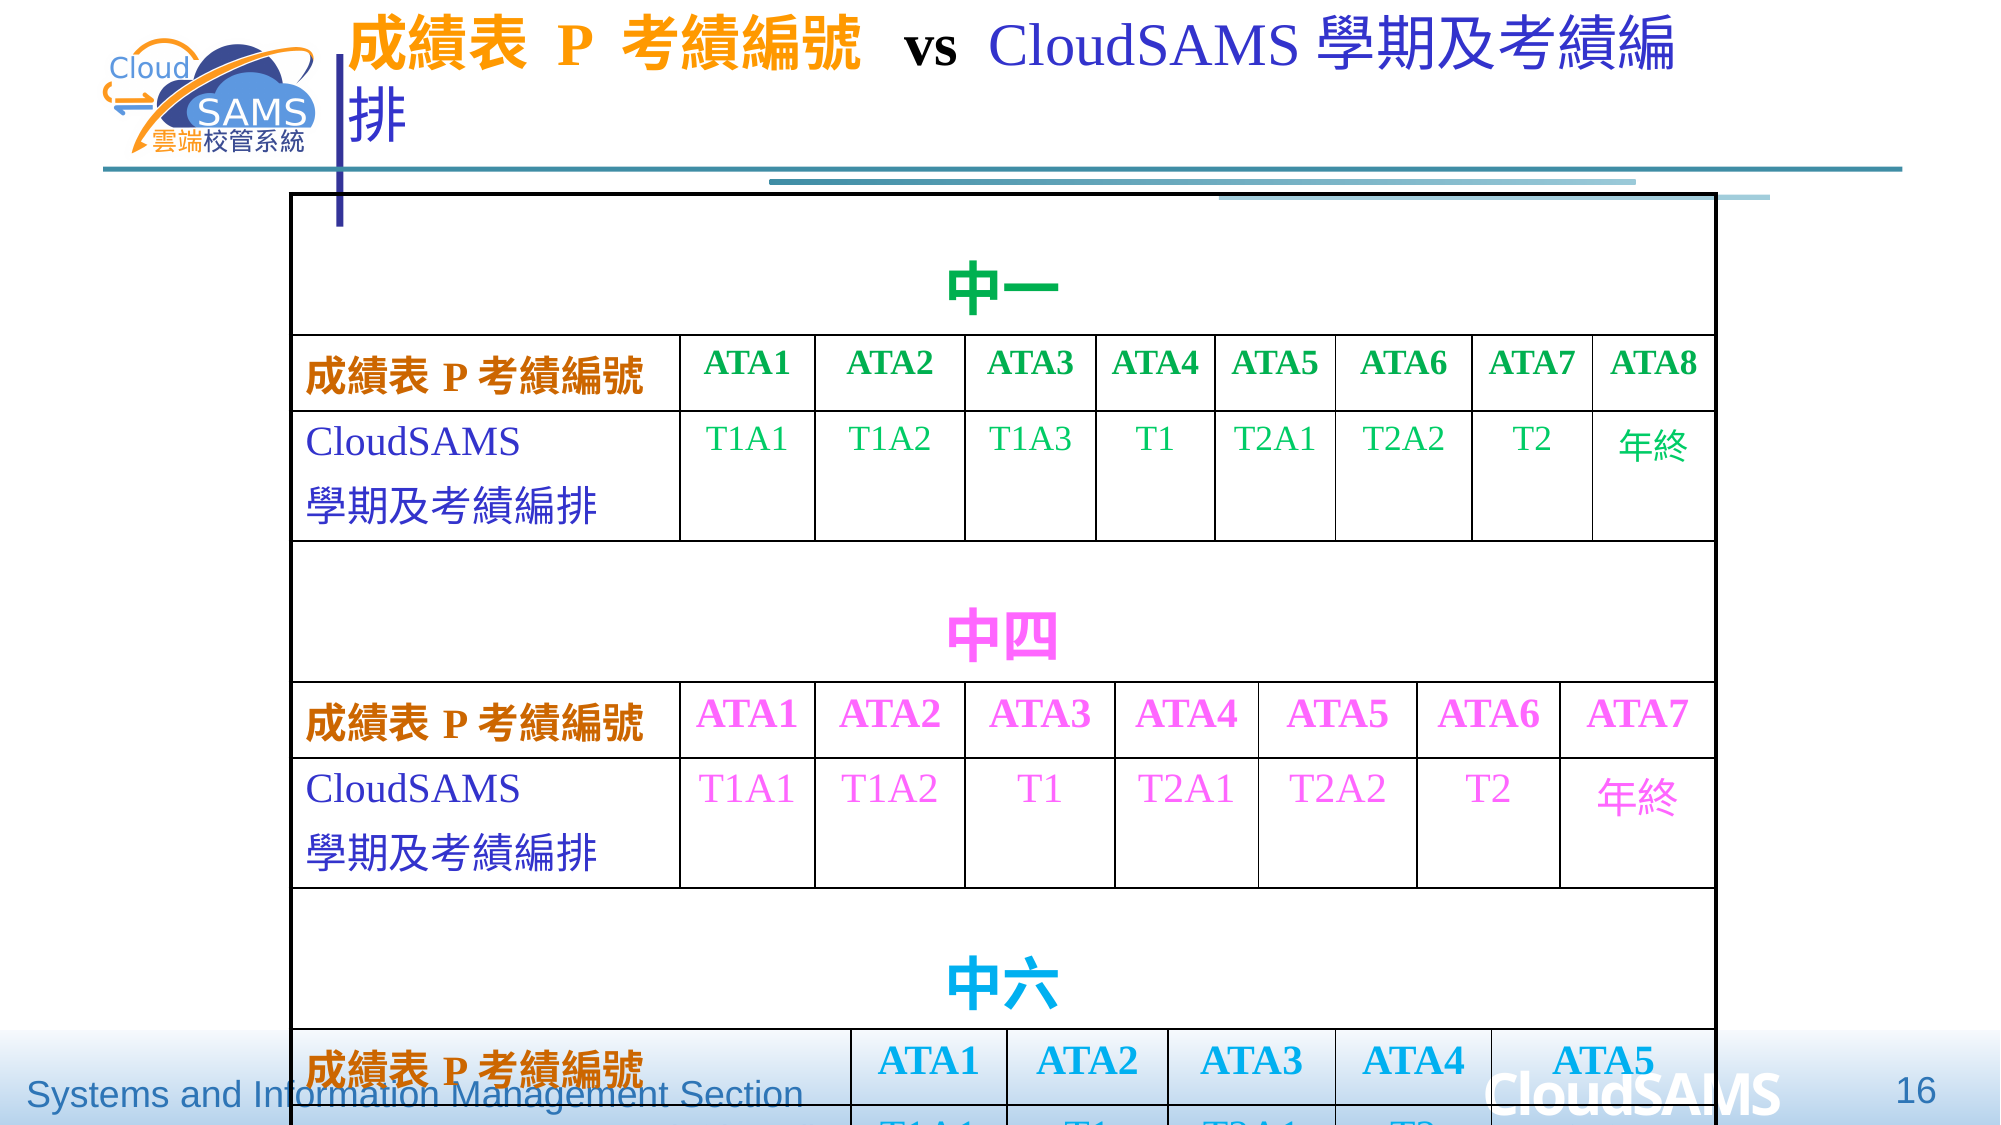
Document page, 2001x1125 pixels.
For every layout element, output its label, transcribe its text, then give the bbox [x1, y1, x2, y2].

table_cell ATA5 [1259, 683, 1416, 757]
table_cell T2A1 [1116, 759, 1258, 887]
table_cell T1A1 [681, 759, 814, 887]
table_cell 年終 [1593, 412, 1714, 540]
table_cell ATA4 [1116, 683, 1258, 757]
picture [344, 158, 349, 166]
table_cell CloudSAMS學期及考績編排 [293, 1106, 850, 1125]
table_cell ATA4 [1336, 1030, 1491, 1104]
table_cell ATA6 [1336, 336, 1471, 410]
table_cell T2 [1336, 1106, 1491, 1125]
table_cell ATA8 [1593, 336, 1714, 410]
table_cell 年終 [1492, 1106, 1714, 1125]
table_cell T2A2 [1336, 412, 1471, 540]
table_cell ATA3 [966, 683, 1114, 757]
table_cell 成績表P考績編號 [293, 1030, 850, 1104]
table_cell ATA1 [681, 336, 814, 410]
table_cell ATA7 [1473, 336, 1592, 410]
table_cell ATA3 [1169, 1030, 1335, 1104]
table_cell T2A1 [1169, 1106, 1335, 1125]
table_cell ATA2 [816, 336, 964, 410]
picture [87, 7, 349, 175]
title 成績表 P 考績編號 vs CloudSAMS學期及考績編排 [332, 32, 1704, 158]
table_cell CloudSAMS 學期及考績編排 [293, 412, 679, 540]
table_cell T1A1 [681, 412, 814, 540]
table_cell T1 [1097, 412, 1214, 540]
slide_number 16 [1755, 1059, 1952, 1125]
table_cell ATA5 [1492, 1030, 1714, 1104]
table_cell T2A2 [1259, 759, 1416, 887]
table_cell ATA3 [966, 336, 1095, 410]
table_cell 中六 [293, 889, 1714, 1028]
table_cell ATA7 [1561, 683, 1714, 757]
table_cell T1A2 [816, 412, 964, 540]
table_cell ATA1 [852, 1030, 1006, 1104]
table_cell T2 [1473, 412, 1592, 540]
table_cell ATA6 [1418, 683, 1559, 757]
table_cell ATA4 [1097, 336, 1214, 410]
table_cell T1 [1008, 1106, 1167, 1125]
table_cell T1A2 [816, 759, 964, 887]
table_cell T2 [1418, 759, 1559, 887]
table_header 中一 [293, 196, 1714, 334]
table_cell ATA2 [816, 683, 964, 757]
table_cell ATA1 [681, 683, 814, 757]
table_cell ATA2 [1008, 1030, 1167, 1104]
table_cell T1 [966, 759, 1114, 887]
table_cell T1A1 [852, 1106, 1006, 1125]
table_cell CloudSAMS 學期及考績編排 [293, 759, 679, 887]
table_cell T1A3 [966, 412, 1095, 540]
table_cell 成績表P考績編號 [293, 683, 679, 757]
table_cell 中四 [293, 542, 1714, 681]
table_cell 年終 [1561, 759, 1714, 887]
table_cell 成績表P考績編號 [293, 336, 679, 410]
table_cell T2A1 [1216, 412, 1335, 540]
table_cell ATA5 [1216, 336, 1335, 410]
